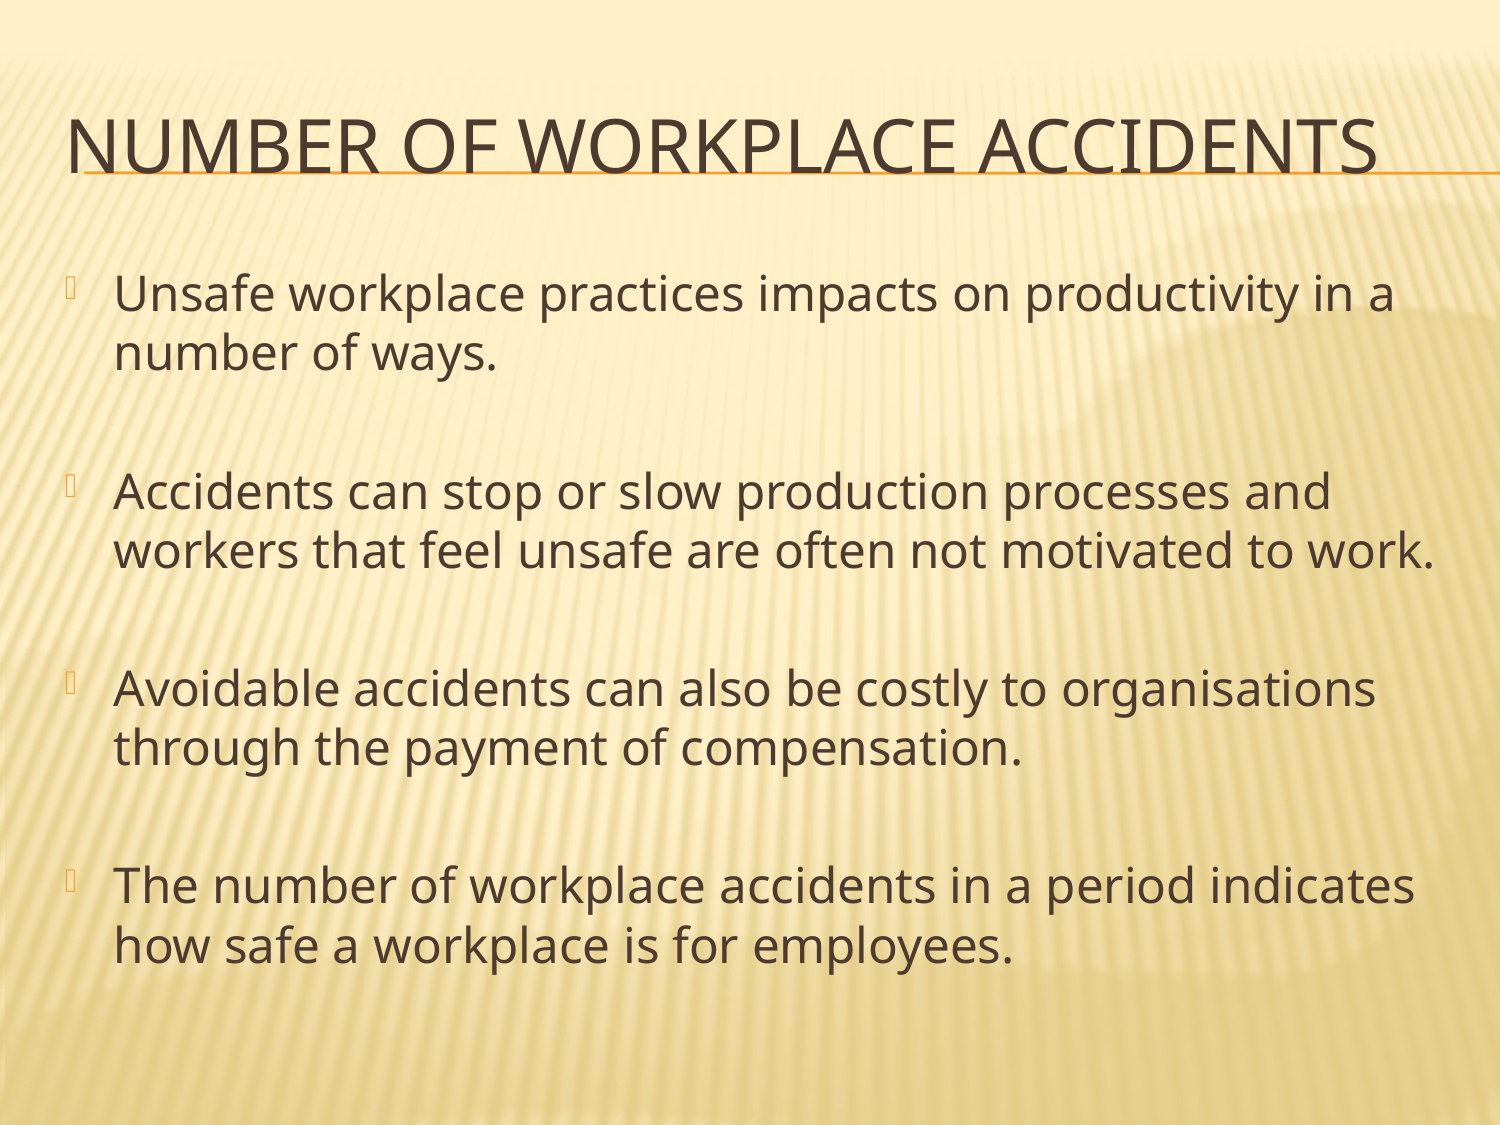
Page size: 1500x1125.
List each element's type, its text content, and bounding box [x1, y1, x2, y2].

title Number of Workplace Accidents [50, 75, 1475, 213]
list Unsafe workplace practices impacts on productivity in a number of ways. Accidents can stop or slow production processes and workers that feel unsafe are often not motivated to work. Avoidable accidents can also be costly to organisations through the payment of compensation. The number of workplace accidents in a period indicates how safe a workplace is for employees. [50, 254, 1475, 998]
